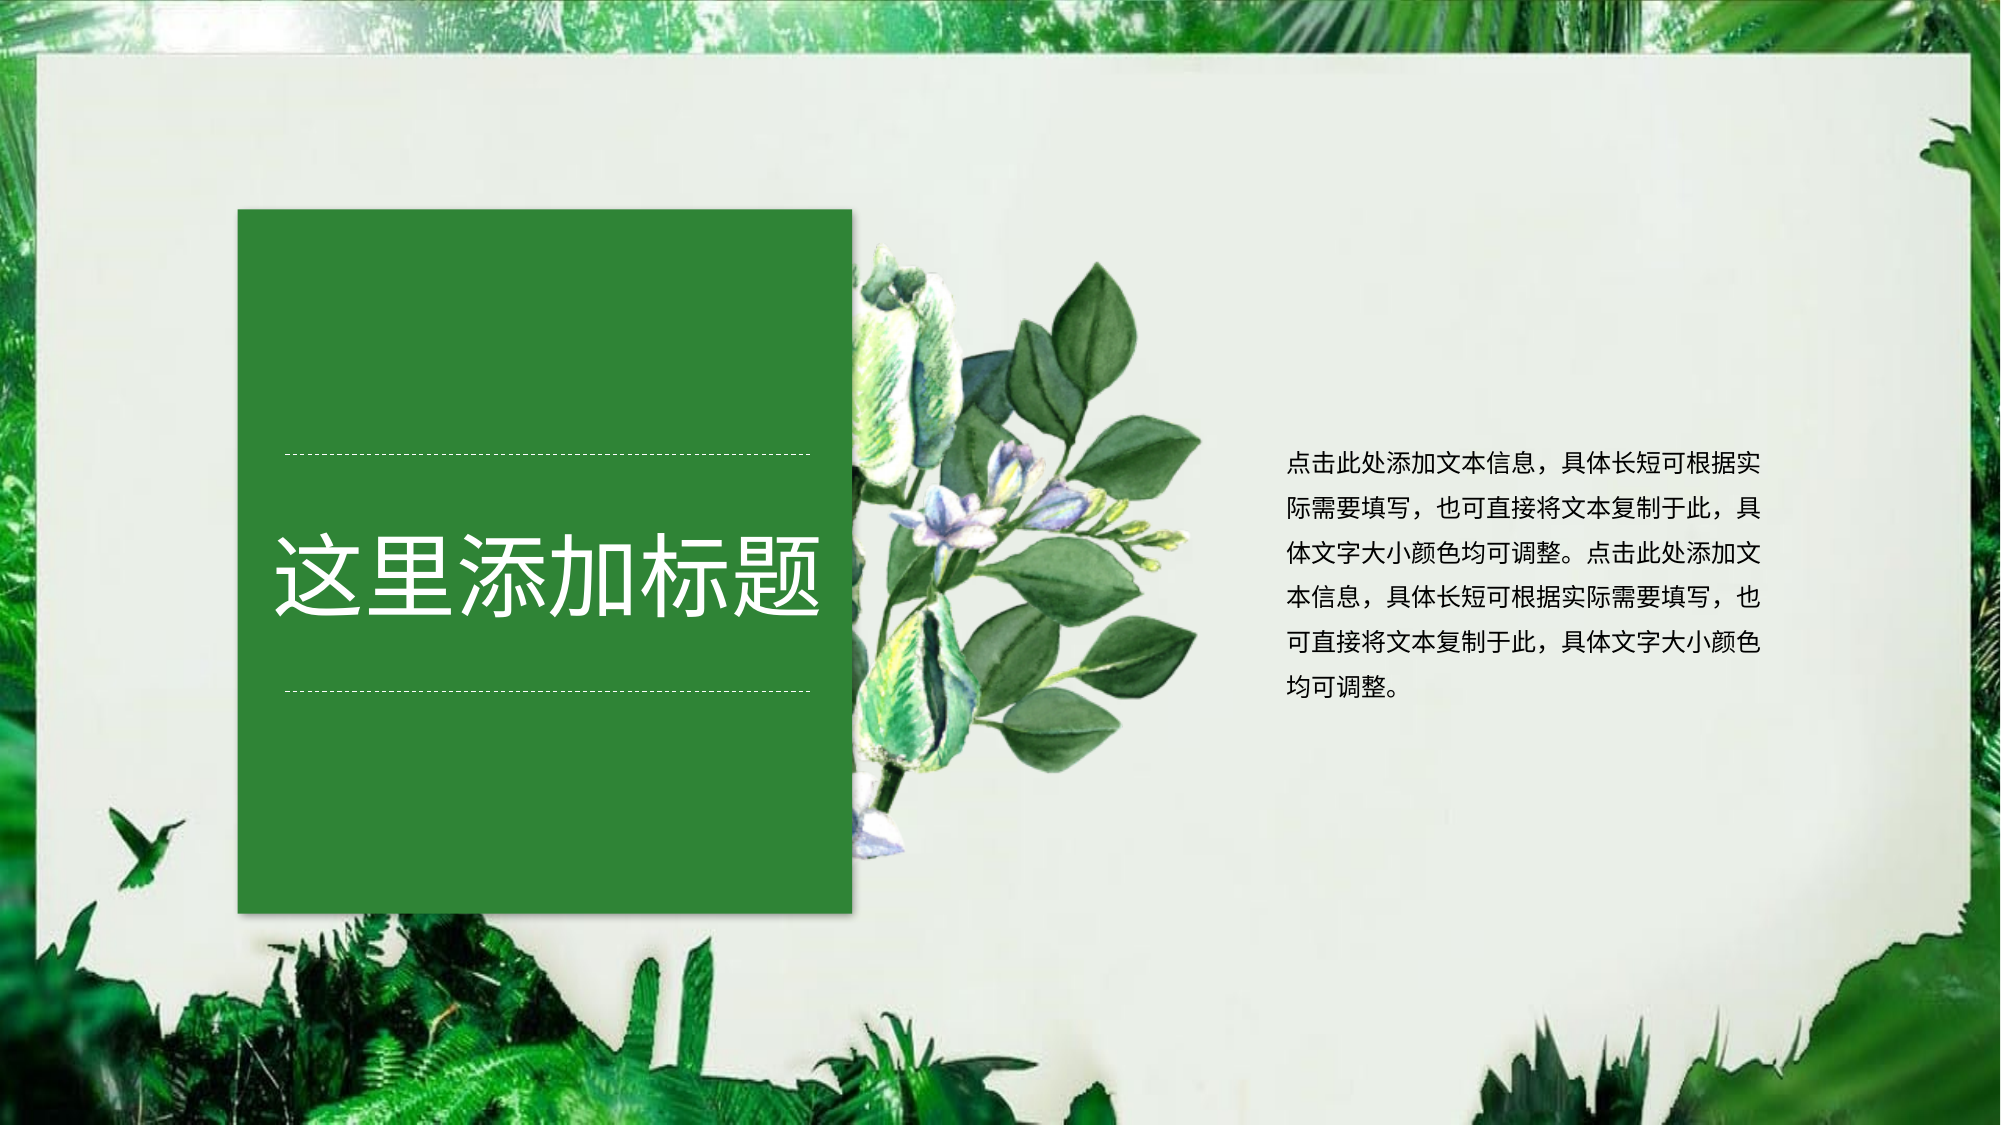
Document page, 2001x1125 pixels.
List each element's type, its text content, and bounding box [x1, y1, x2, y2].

text_box [236, 208, 853, 533]
text_box [236, 615, 853, 915]
text_box 点击此处添加文本信息，具体长短可根据实际需要填写，也可直接将文本复制于此，具体文字大小颜色均可调整。点击此处添加文本信息，具体长短可根据实际需要填写，也可直接将文本复制于此，具体文字大小颜色均可调整。 [1272, 424, 1781, 799]
picture [0, 0, 2001, 1125]
text_box 这里添加标题 [185, 533, 534, 615]
